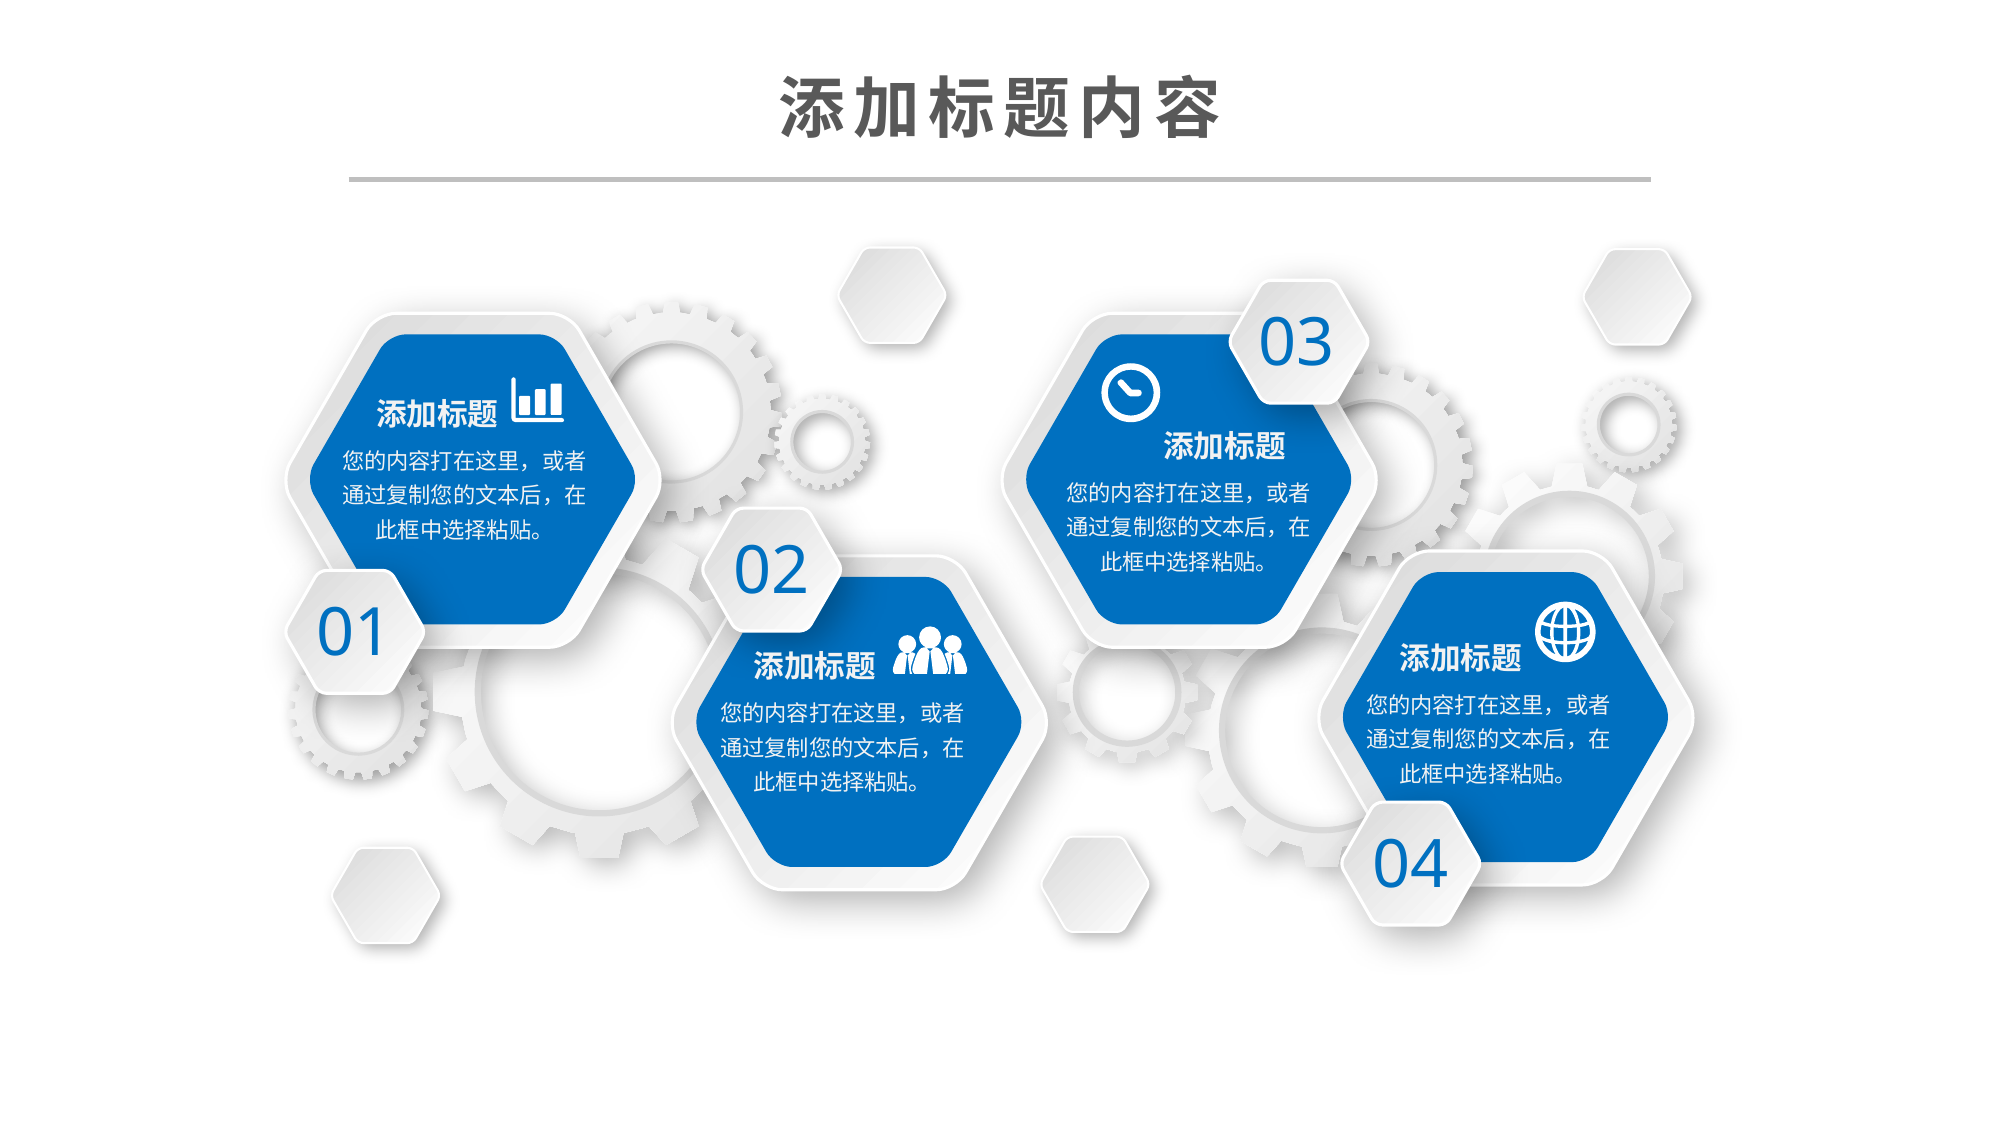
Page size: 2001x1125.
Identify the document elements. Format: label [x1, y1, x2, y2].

text_box [670, 508, 1063, 890]
text_box [976, 280, 1379, 648]
text_box [561, 301, 782, 508]
text_box [1580, 376, 1677, 463]
text_box [774, 394, 871, 490]
text_box [1379, 363, 1473, 550]
text_box [1317, 550, 1709, 925]
text_box [272, 313, 685, 694]
text_box [332, 847, 439, 944]
text_box [1043, 836, 1149, 932]
text_box [433, 694, 670, 858]
text_box [1456, 463, 1683, 550]
text_box [288, 694, 429, 780]
text_box [838, 247, 946, 343]
text_box [1063, 648, 1198, 763]
text_box [1583, 249, 1691, 345]
text_box [1185, 648, 1317, 867]
